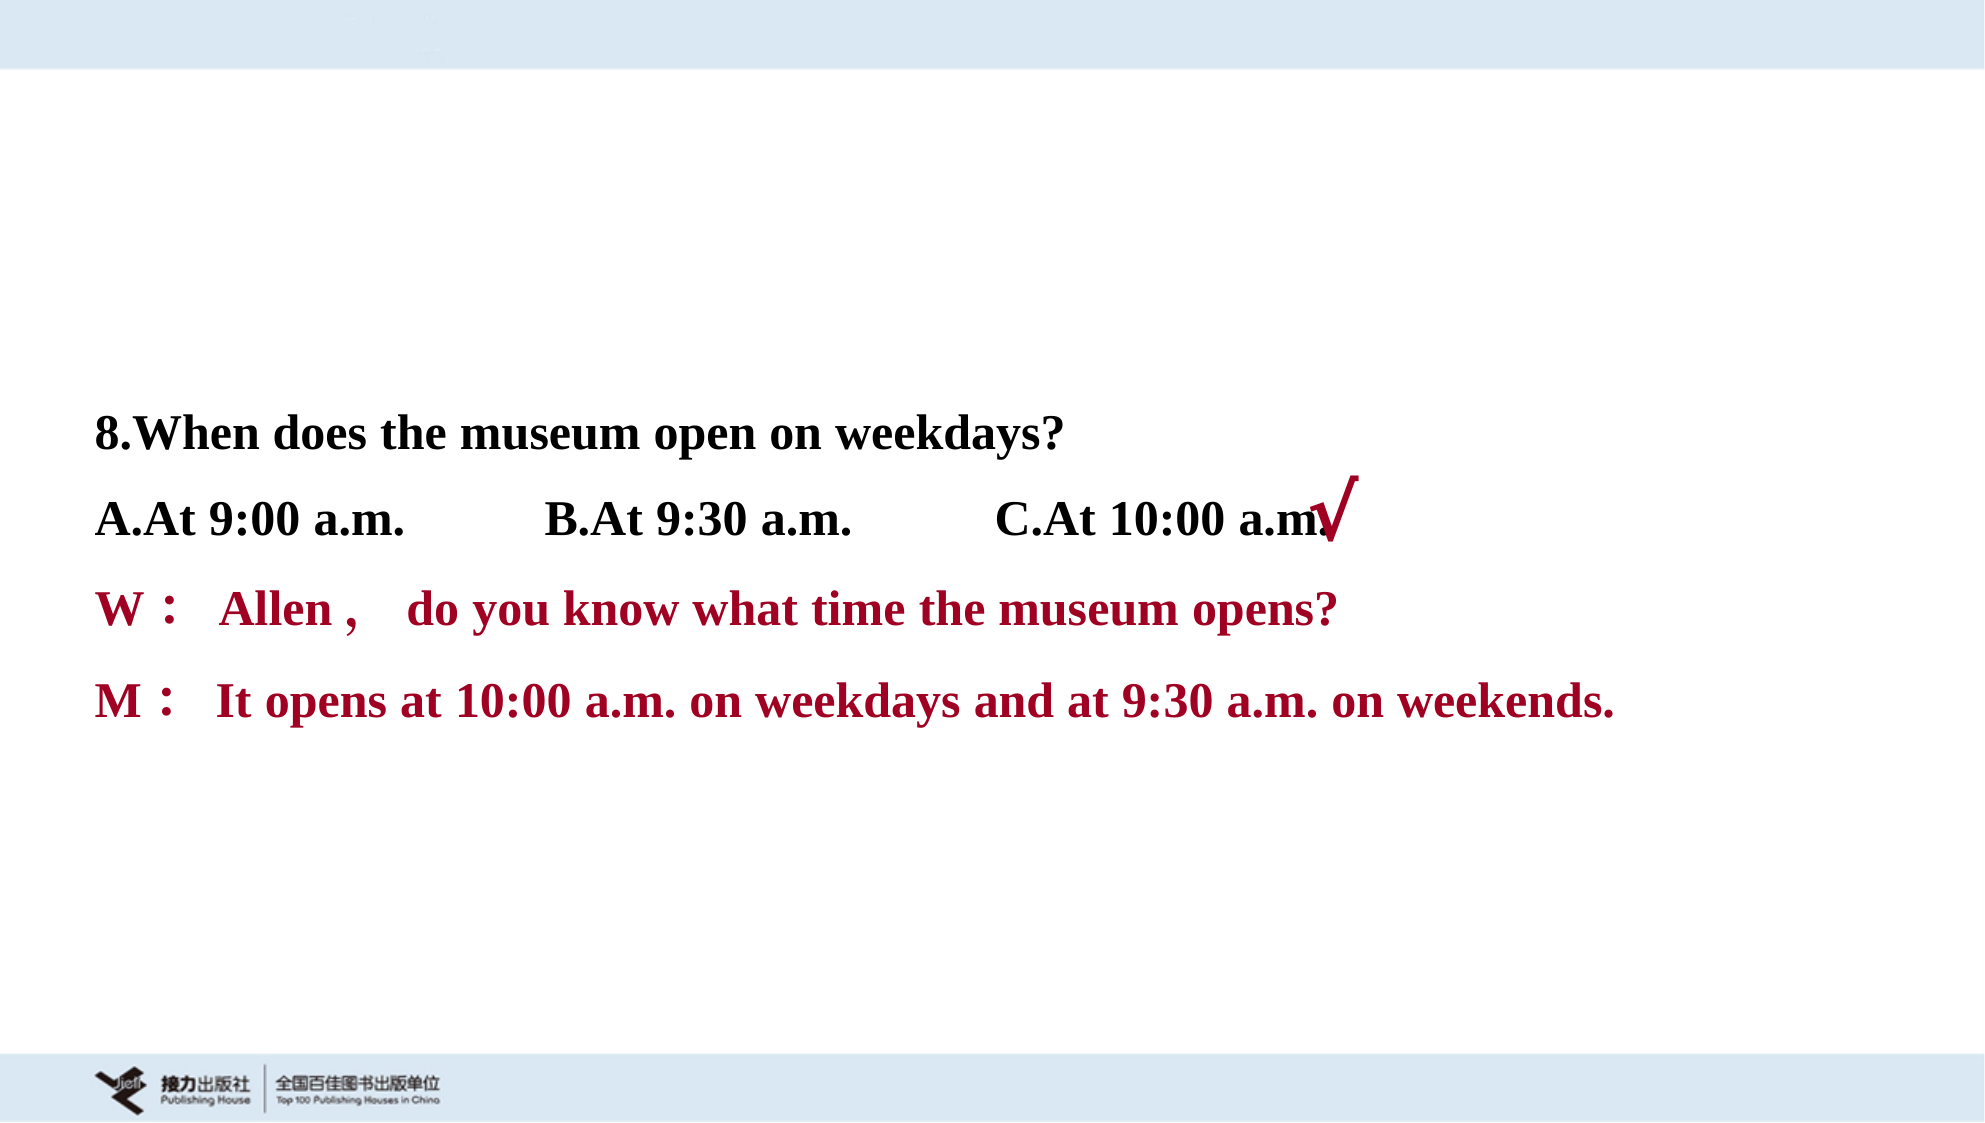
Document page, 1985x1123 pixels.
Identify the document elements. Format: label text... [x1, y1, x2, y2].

picture [0, 0, 1985, 1122]
text_box A.At 9:00 a.m. B.At 9:30 a.m. C.At 10:00 a.m. [94, 457, 1892, 543]
text_box 8.When does the museum open on weekdays? [94, 371, 1892, 457]
text_box √ [1307, 463, 1359, 556]
text_box W：Allen，do you know what time the museum opens? M：It opens at 10:00 a.m. on weekdays and at 9:30 a.m. on weekends. [94, 543, 1892, 727]
